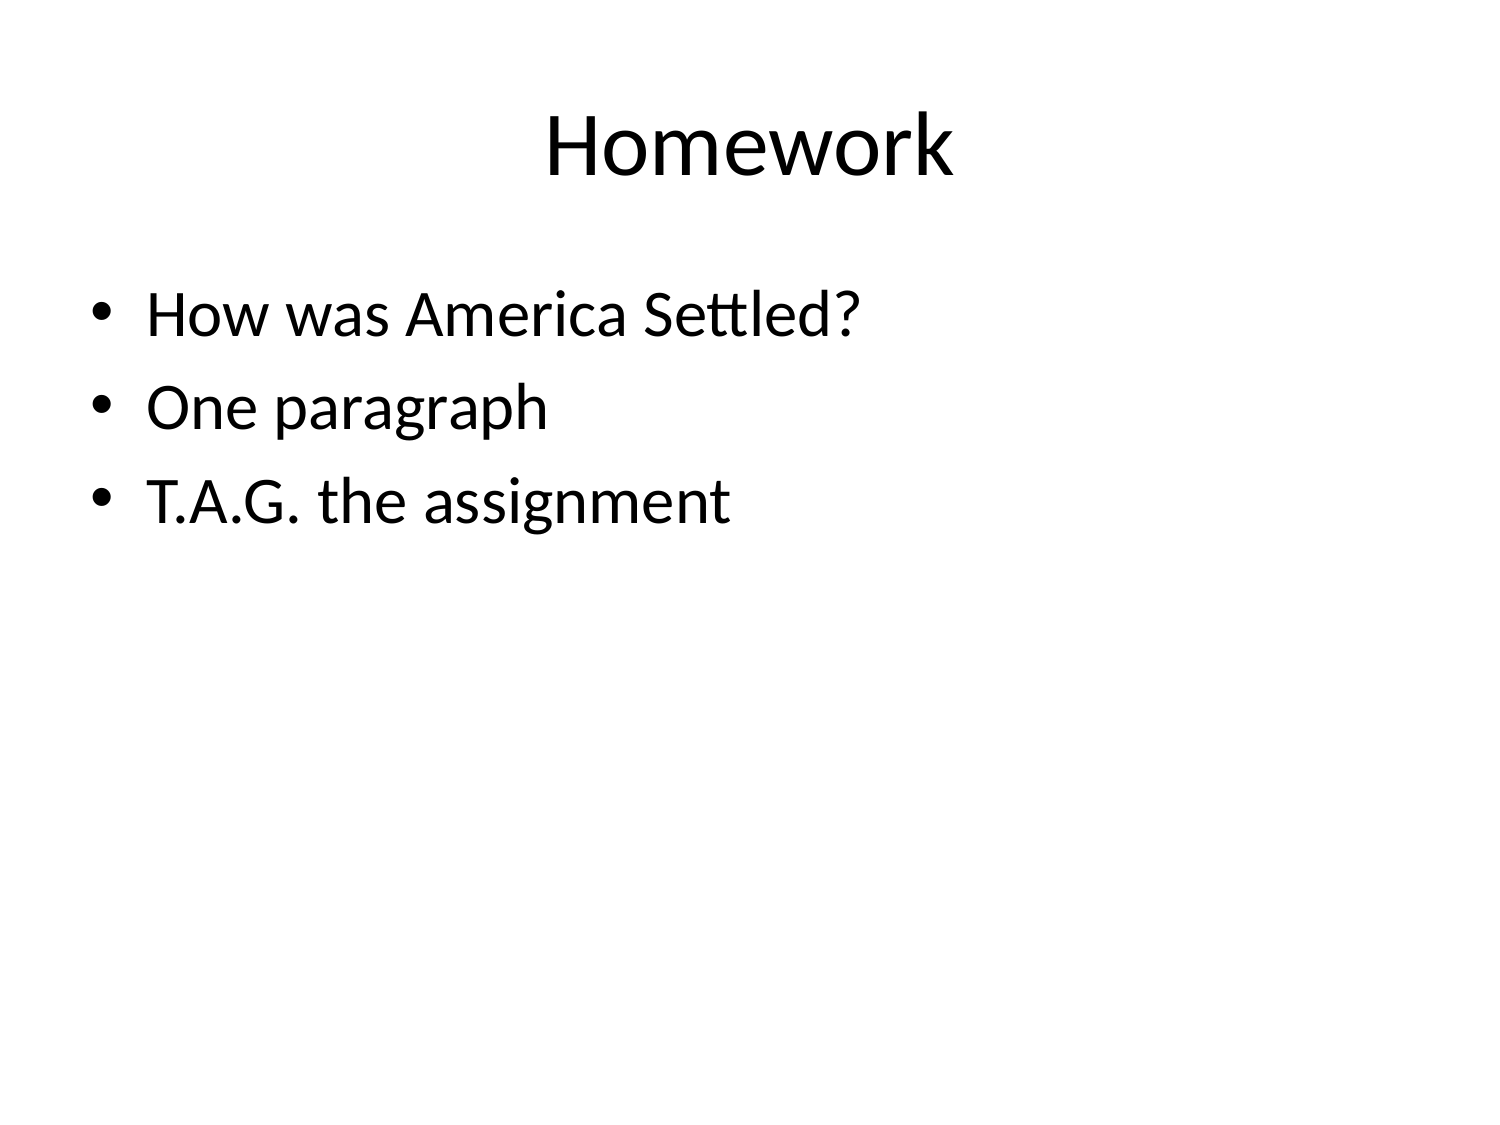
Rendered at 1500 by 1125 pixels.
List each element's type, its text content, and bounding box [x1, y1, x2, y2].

title Homework [75, 45, 1425, 233]
list How was America Settled? One paragraph T.A.G. the assignment [75, 262, 1425, 1005]
